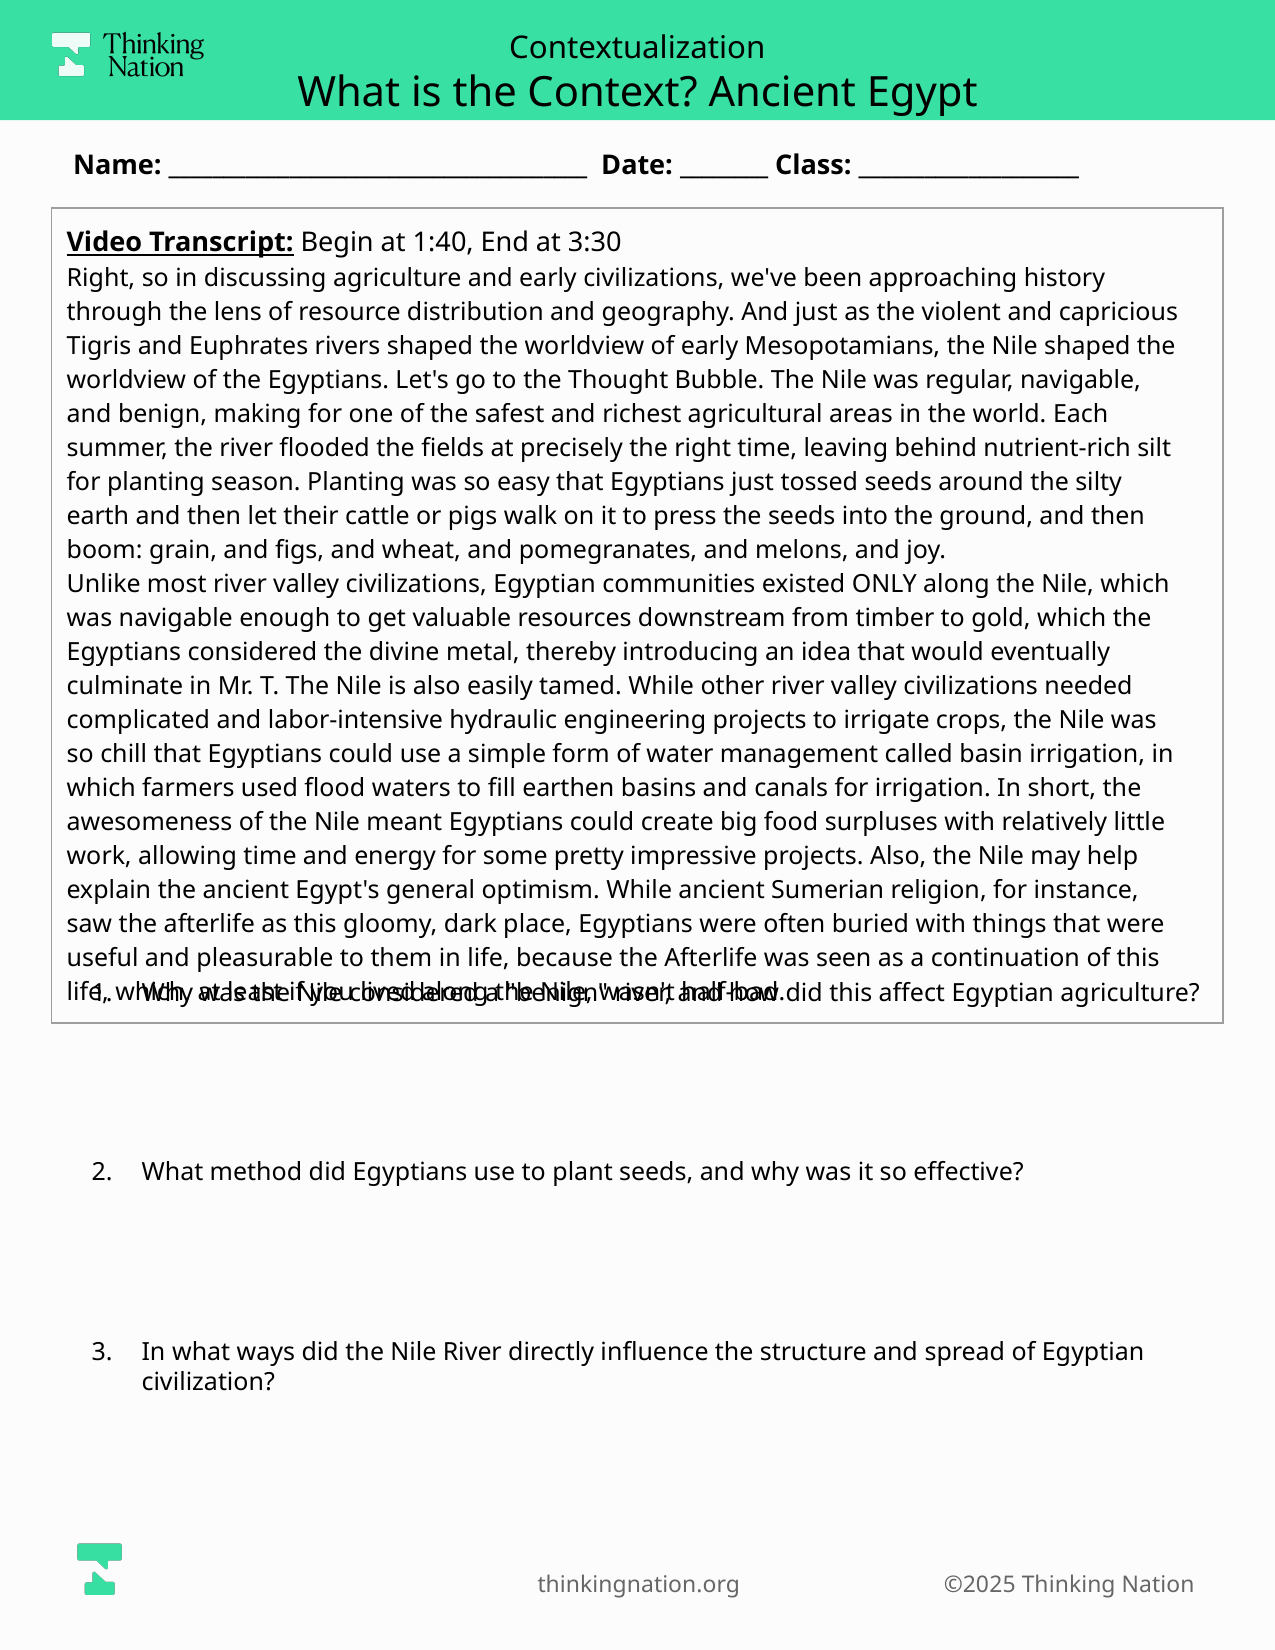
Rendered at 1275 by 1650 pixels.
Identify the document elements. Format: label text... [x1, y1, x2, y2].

text_box Why was the Nile considered a "benign" river, and how did this affect Egyptian agriculture? What method did Egyptians use to plant seeds, and why was it so effective? In what ways did the Nile River directly influence the structure and spread of Egyptian civilization? [51, 961, 1224, 1513]
picture [63, 1533, 135, 1605]
table_header Video Transcript: Begin at 1:40, End at 3:30 Right, so in discussing agriculture and early civilizations, we've been approaching history through the lens of resource distribution and geography. And just as the violent and capricious Tigris and Euphrates rivers shaped the worldview of early Mesopotamians, the Nile shaped the worldview of the Egyptians. Let's go to the Thought Bubble. The Nile was regular, navigable, and benign, making for one of the safest and richest agricultural areas in the world. Each summer, the river flooded the fields at precisely the right time, leaving behind nutrient-rich silt for planting season. Planting was so easy that Egyptians just tossed seeds around the silty earth and then let their cattle or pigs walk on it to press the seeds into the ground, and then boom: grain, and figs, and wheat, and pomegranates, and melons, and joy. Unlike most river valley civilizations, Egyptian communities existed ONLY along the Nile, which was navigable enough to get valuable resources downstream from timber to gold, which the Egyptians considered the divine metal, thereby introducing an idea that would eventually culminate in Mr. T. The Nile is also easily tamed. While other river valley civilizations needed complicated and labor-intensive hydraulic engineering projects to irrigate crops, the Nile was so chill that Egyptians could use a simple form of water management called basin irrigation, in which farmers used flood waters to fill earthen basins and canals for irrigation. In short, the awesomeness of the Nile meant Egyptians could create big food surpluses with relatively little work, allowing time and energy for some pretty impressive projects. Also, the Nile may help explain the ancient Egypt's general optimism. While ancient Sumerian religion, for instance, saw the afterlife as this gloomy, dark place, Egyptians were often buried with things that were useful and pleasurable to them in life, because the Afterlife was seen as a continuation of this life, which, at least if you lived along the Nile, wasn't half-bad. [52, 209, 1222, 961]
text_box thinkingnation.org [488, 1553, 790, 1605]
text_box ©2025 Thinking Nation [909, 1553, 1211, 1605]
picture [35, 17, 210, 91]
text_box Contextualization What is the Context? Ancient Egypt [0, 0, 1275, 121]
text_box Name: ______________________________________ Date: ________ Class: ____________________ [57, 131, 1218, 194]
